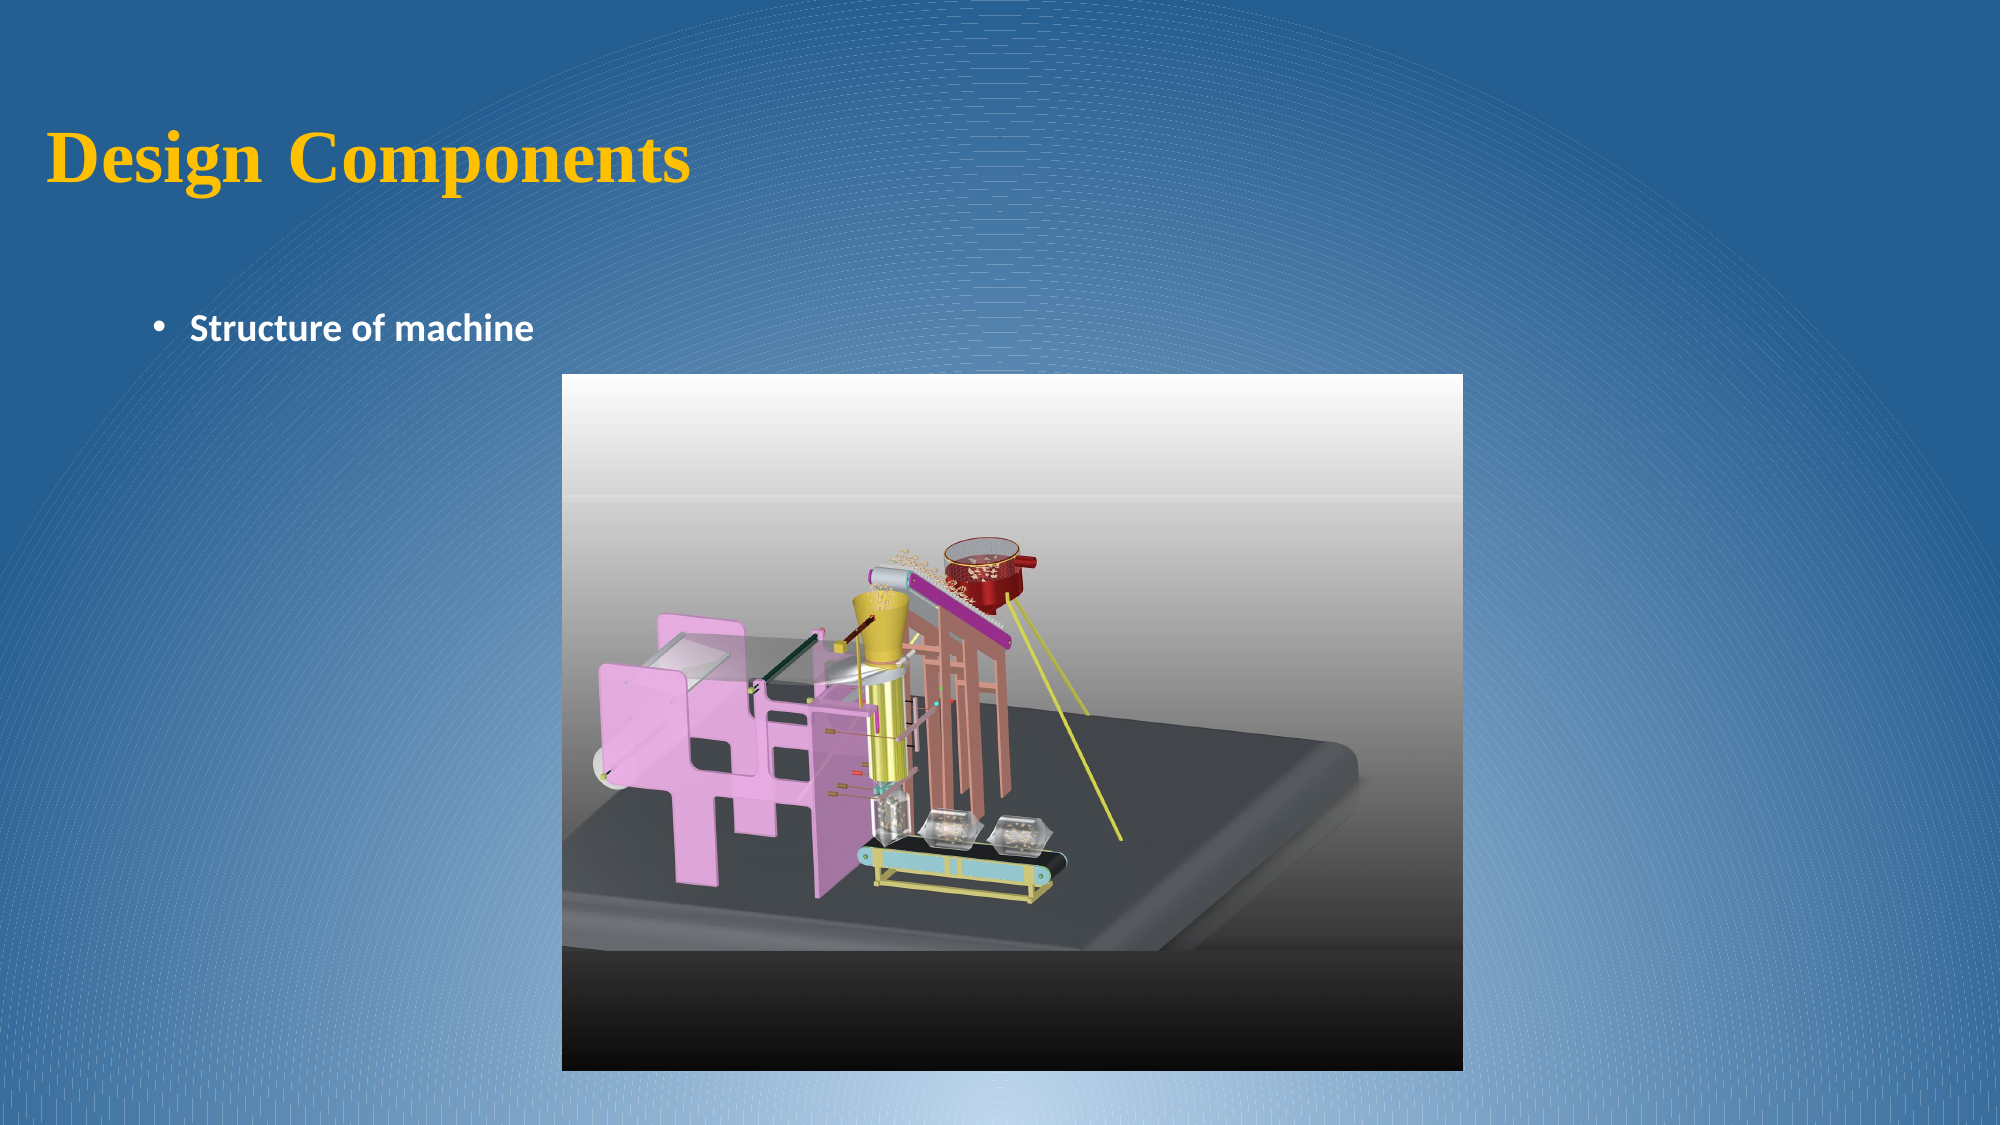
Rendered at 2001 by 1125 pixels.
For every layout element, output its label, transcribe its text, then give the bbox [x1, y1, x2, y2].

list Structure of machine [137, 299, 1863, 1014]
picture [562, 374, 1463, 1071]
title Design Components [31, 44, 1757, 262]
